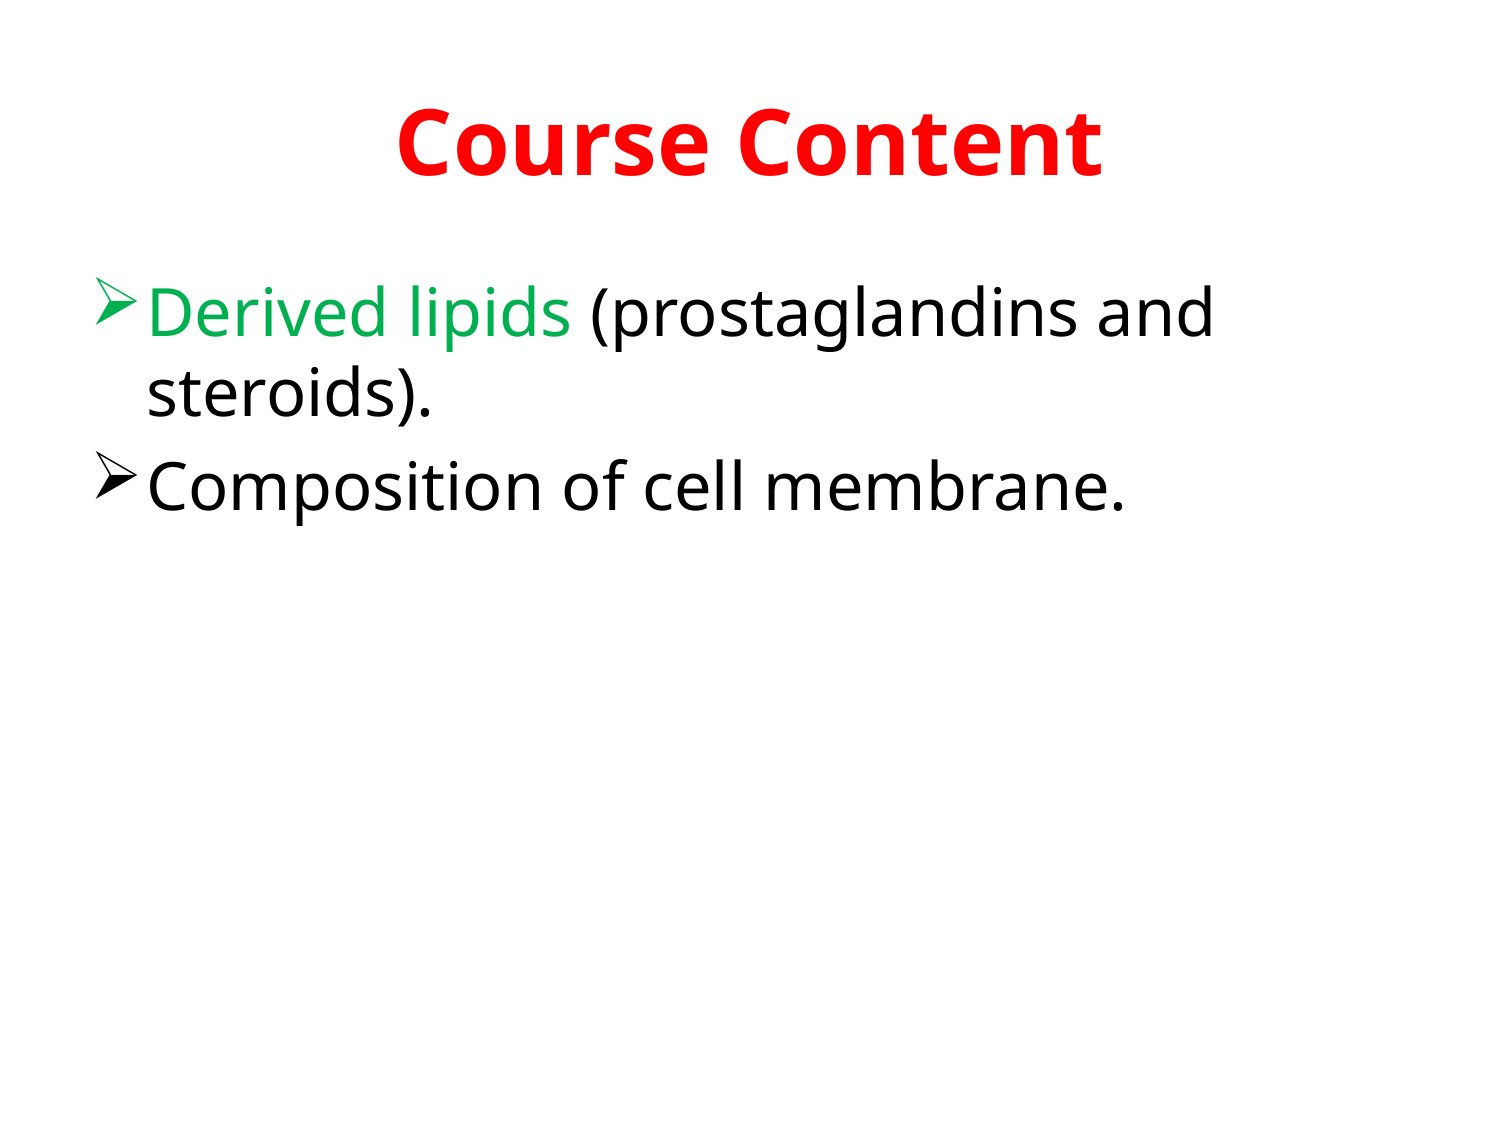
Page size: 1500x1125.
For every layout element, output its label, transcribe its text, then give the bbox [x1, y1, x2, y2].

list Derived lipids (prostaglandins and steroids). Composition of cell membrane. [75, 262, 1425, 1005]
title Course Content [75, 45, 1425, 233]
